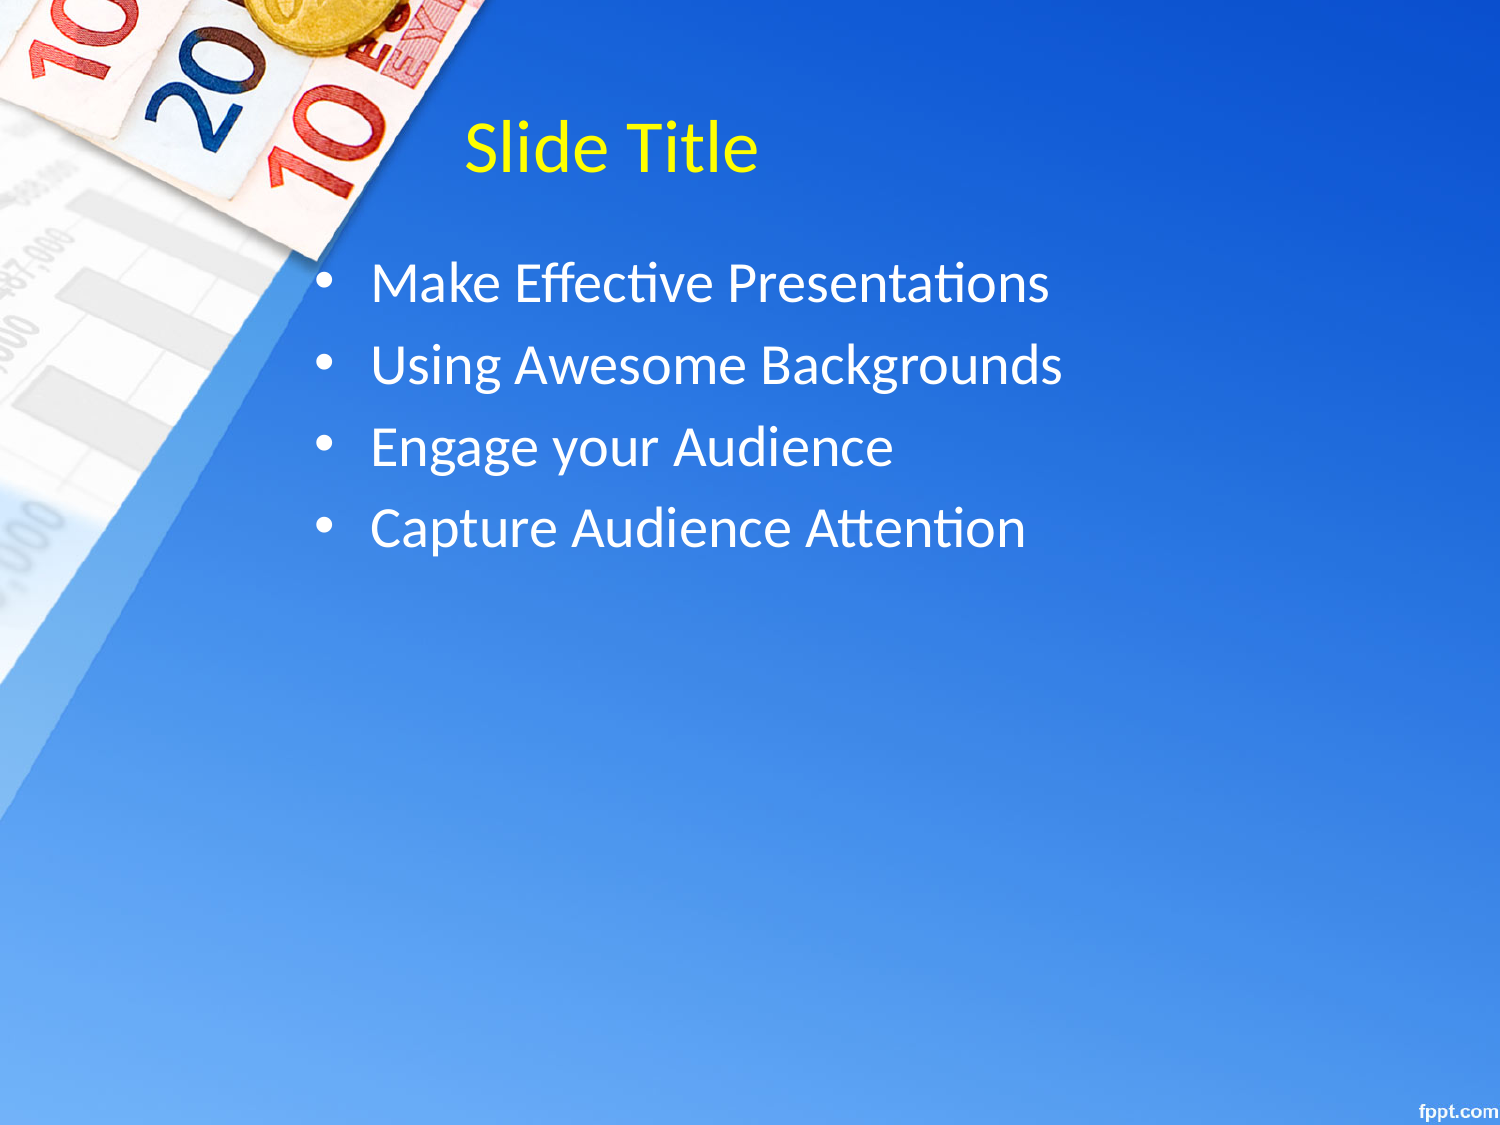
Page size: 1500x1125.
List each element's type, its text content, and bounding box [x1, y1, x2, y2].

title Slide Title [449, 86, 1450, 199]
picture [0, 0, 1500, 1125]
list Make Effective Presentations Using Awesome Backgrounds Engage your Audience Capture Audience Attention [299, 236, 1450, 939]
